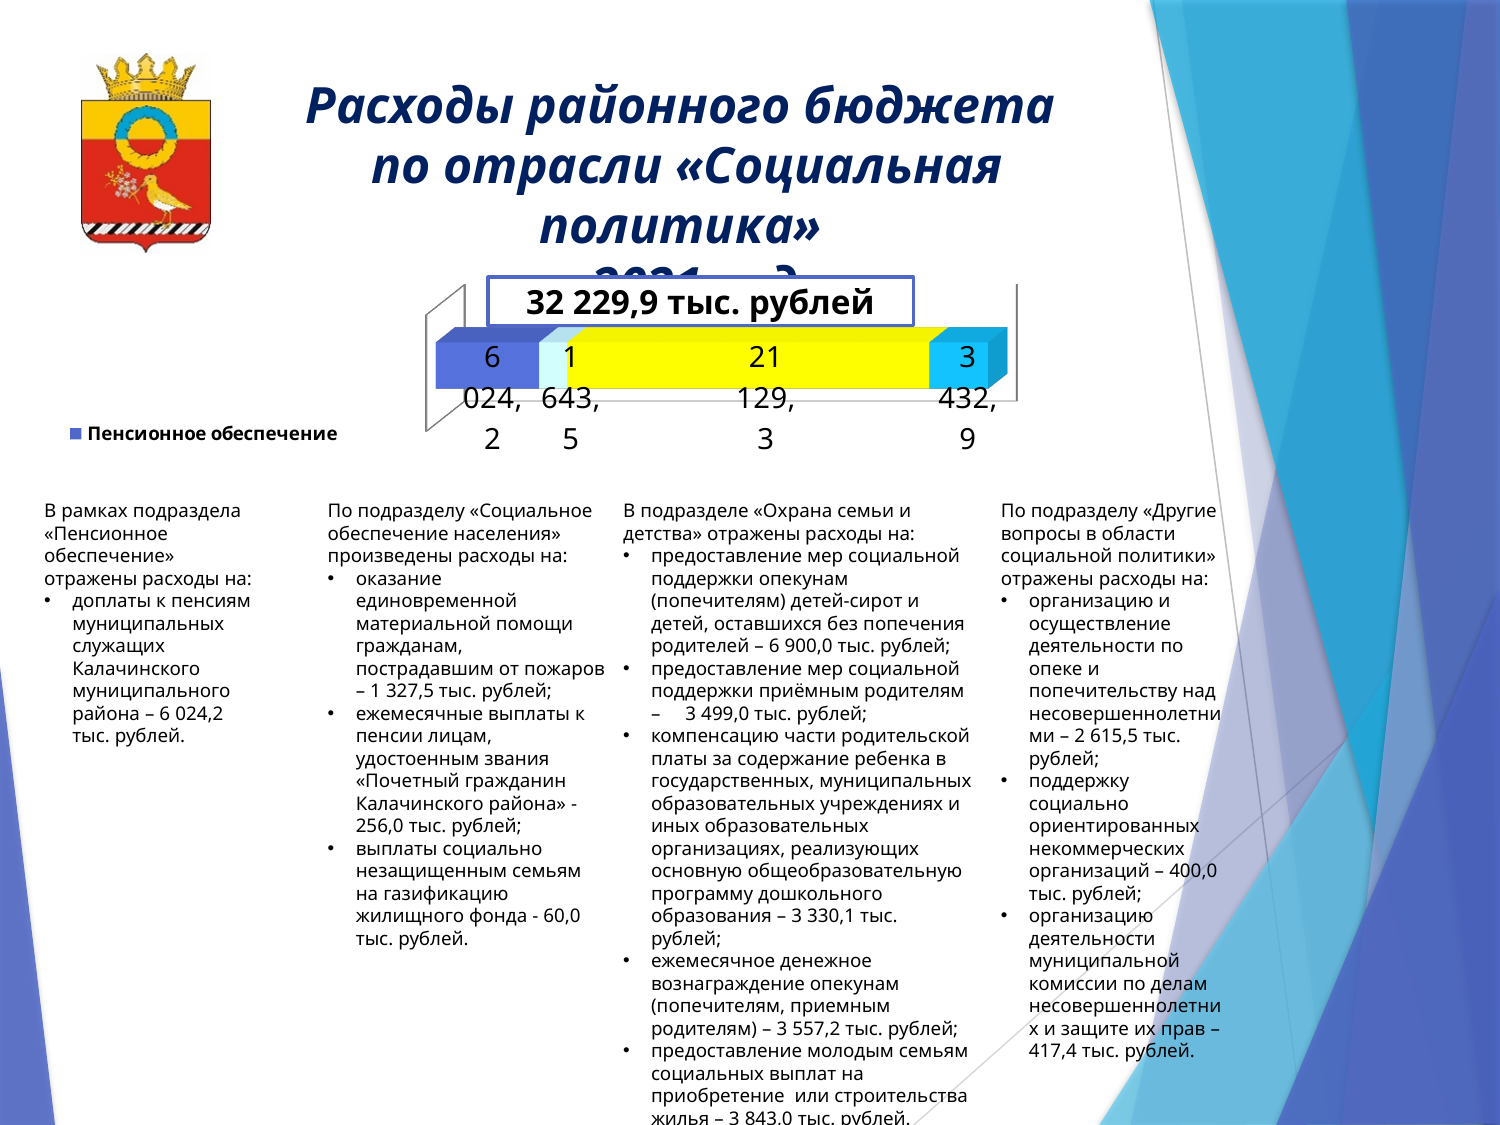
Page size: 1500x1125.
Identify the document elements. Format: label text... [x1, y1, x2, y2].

picture [80, 52, 212, 255]
title Расходы районного бюджета по отрасли «Социальная политика» в 2021 году [216, 66, 1164, 244]
text_box По подразделу «Социальное обеспечение населения» произведены расходы на: оказание единовременной материальной помощи гражданам, пострадавшим от пожаров – 1 327,5 тыс. рублей; ежемесячные выплаты к пенсии лицам, удостоенным звания «Почетный гражданин Калачинского района» - 256,0 тыс. рублей; выплаты социально незащищенным семьям на газификацию жилищного фонда - 60,0 тыс. рублей. [312, 491, 608, 957]
text_box В подразделе «Охрана семьи и детства» отражены расходы на: предоставление мер социальной поддержки опекунам (попечителям) детей-сирот и детей, оставшихся без попечения родителей – 6 900,0 тыс. рублей; предоставление мер социальной поддержки приёмным родителям – 3 499,0 тыс. рублей; компенсацию части родительской платы за содержание ребенка в государственных, муниципальных образовательных учреждениях и иных образовательных организациях, реализующих основную общеобразовательную программу дошкольного образования – 3 330,1 тыс. рублей; ежемесячное денежное вознаграждение опекунам (попечителям, приемным родителям) – 3 557,2 тыс. рублей; предоставление молодым семьям социальных выплат на приобретение или строительства жилья – 3 843,0 тыс. рублей. [608, 491, 987, 1125]
text_box По подразделу «Другие вопросы в области социальной политики» отражены расходы на: организацию и осуществление деятельности по опеке и попечительству над несовершеннолетними – 2 615,5 тыс. рублей; поддержку социально ориентированных некоммерческих организаций – 400,0 тыс. рублей; организацию деятельности муниципальной комиссии по делам несовершеннолетних и защите их прав – 417,4 тыс. рублей. [986, 491, 1246, 1069]
chart [6, 276, 1437, 479]
text_box В рамках подраздела «Пенсионное обеспечение» отражены расходы на: доплаты к пенсиям муниципальных служащих Калачинского муниципального района – 6 024,2 тыс. рублей. [29, 491, 278, 754]
